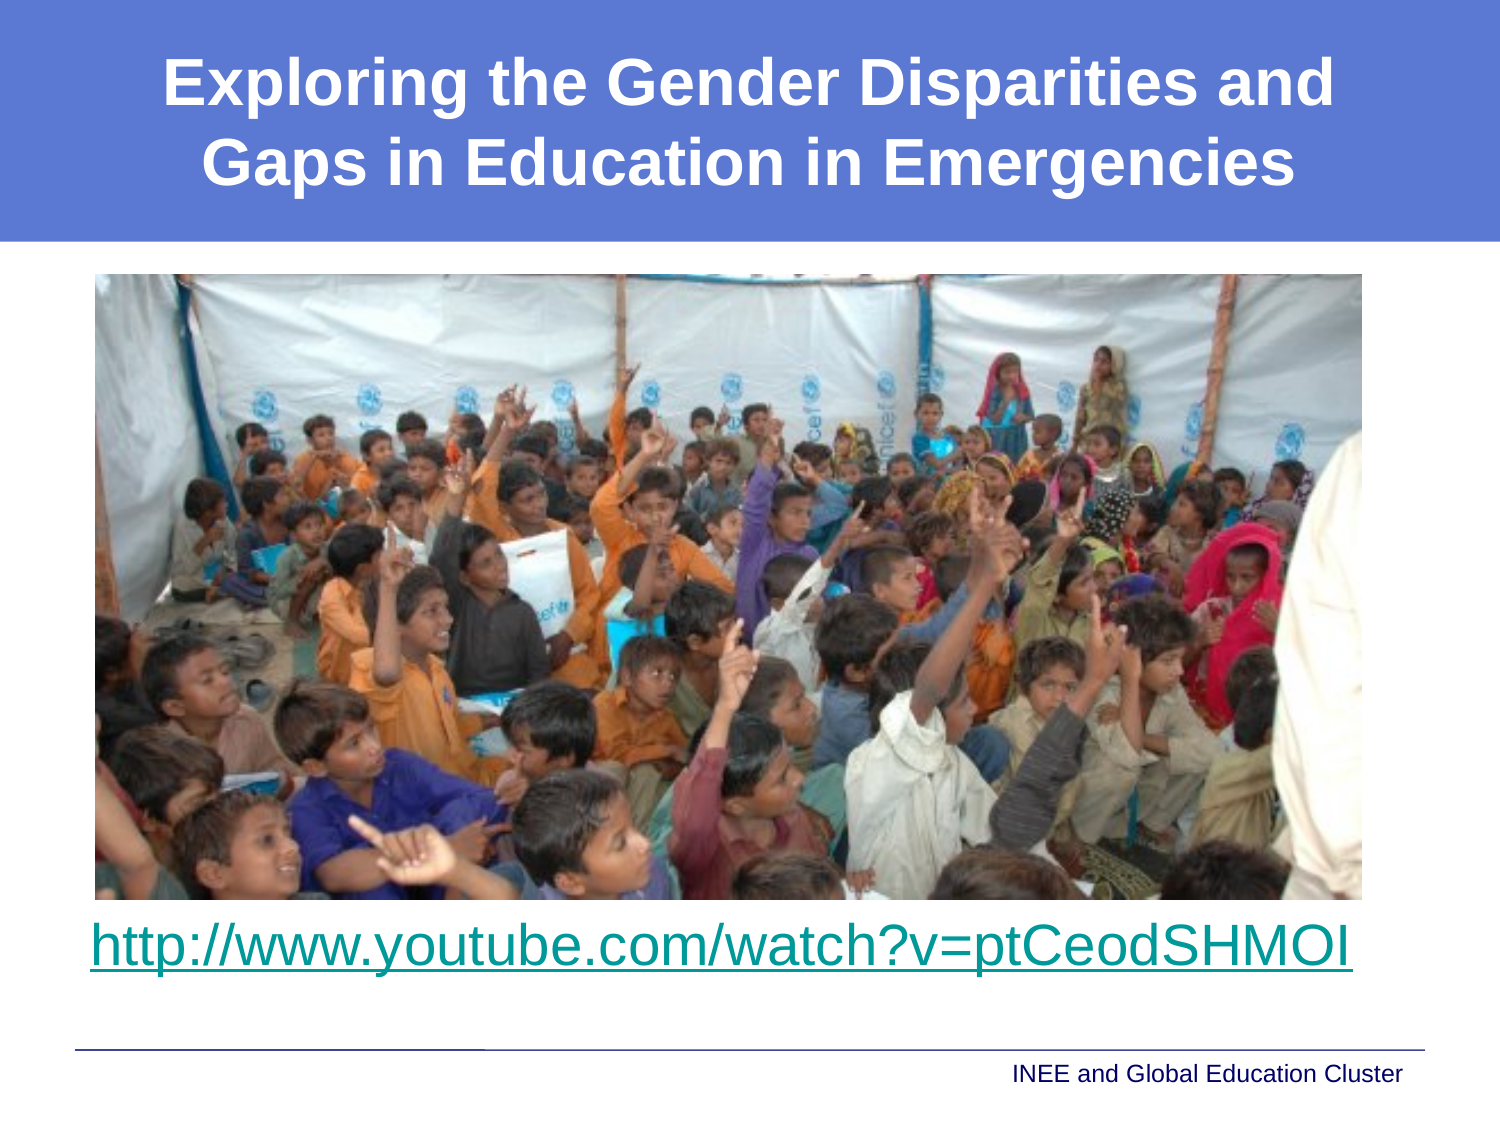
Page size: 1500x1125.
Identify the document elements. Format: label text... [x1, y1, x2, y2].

footer INEE and Global Education Cluster [75, 1049, 1427, 1103]
title Exploring the Gender Disparities and Gaps in Education in Emergencies [74, 24, 1426, 213]
list http://www.youtube.com/watch?v=ptCeodSHMOI [74, 899, 1426, 1006]
picture [95, 273, 1362, 901]
